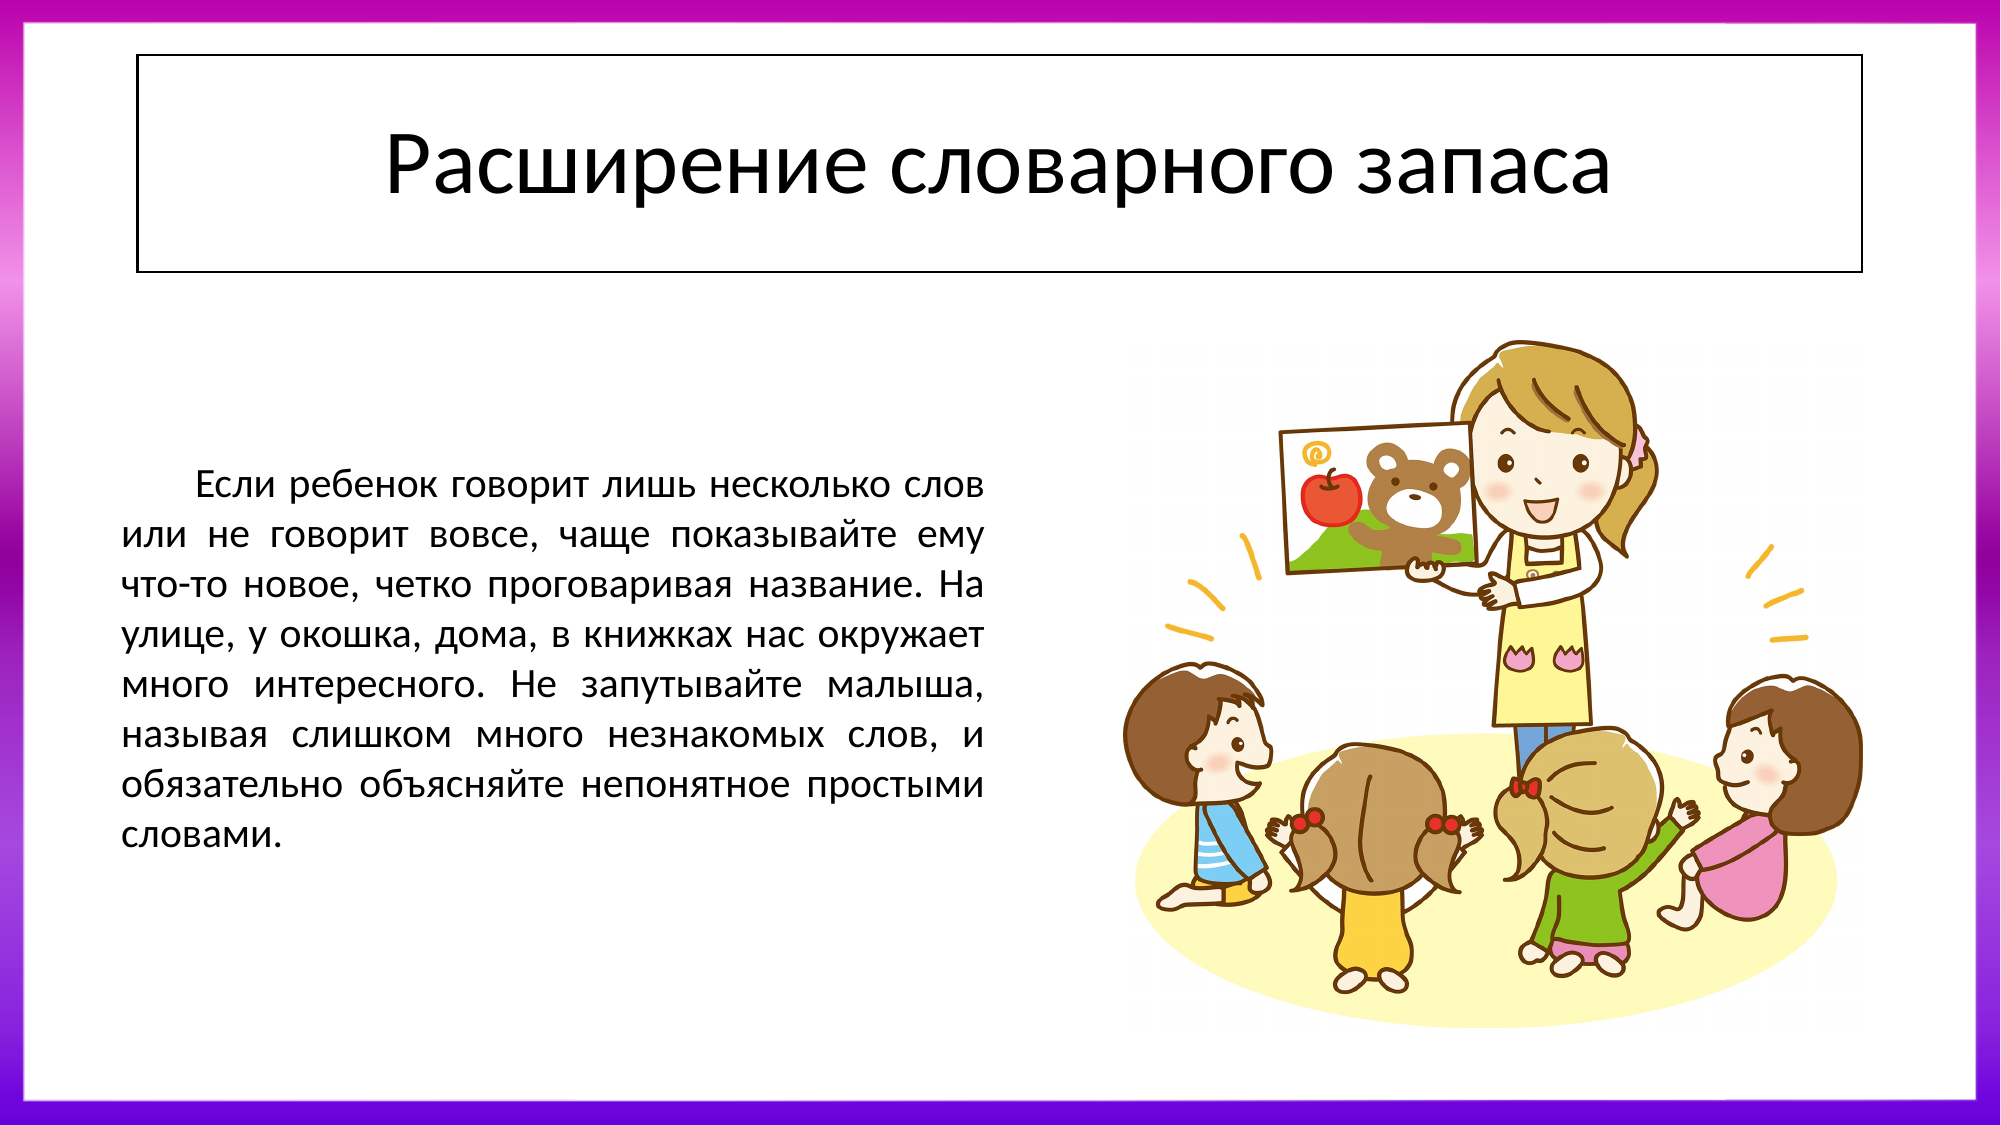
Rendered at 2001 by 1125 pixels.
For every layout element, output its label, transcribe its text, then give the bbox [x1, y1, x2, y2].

title Расширение словарного запаса [136, 54, 1863, 273]
picture [0, 0, 2001, 1125]
text_box Если ребенок говорит лишь несколько слов или не говорит вовсе, чаще показывайте ему что-то новое, четко проговаривая название. На улице, у окошка, дома, в книжках нас окружает много интересного. Не запутывайте малыша, называя слишком много незнакомых слов, и обязательно объясняйте непонятное простыми словами. [106, 448, 1000, 864]
